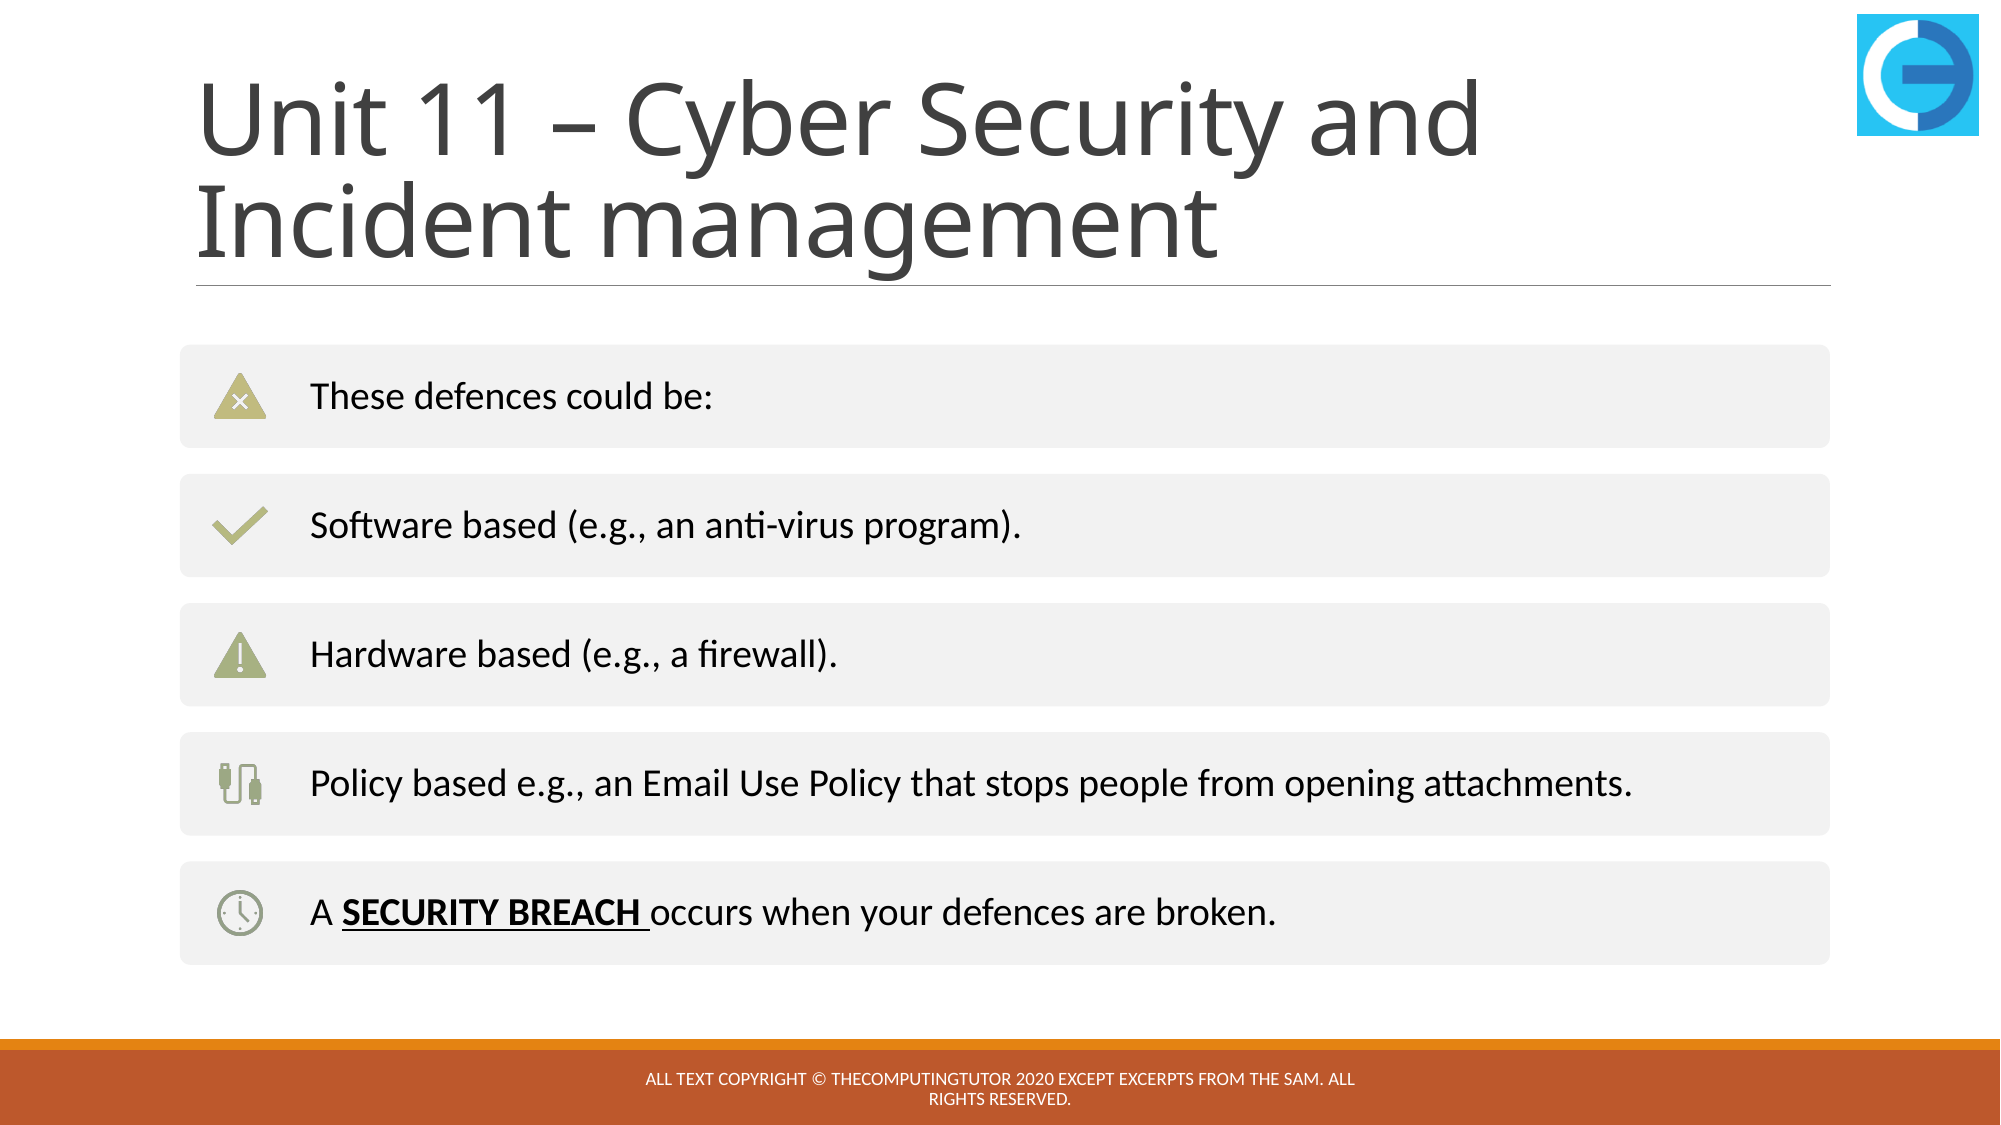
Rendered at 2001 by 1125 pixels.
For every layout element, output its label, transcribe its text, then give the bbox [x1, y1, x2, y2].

picture [1857, 14, 1979, 136]
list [179, 343, 1831, 966]
title Unit 11 – Cyber Security and Incident management [180, 47, 1830, 285]
footer All text copyright © TheComputingTutor 2020 except excerpts from the SAM. All rights Reserved. [604, 1059, 1396, 1120]
